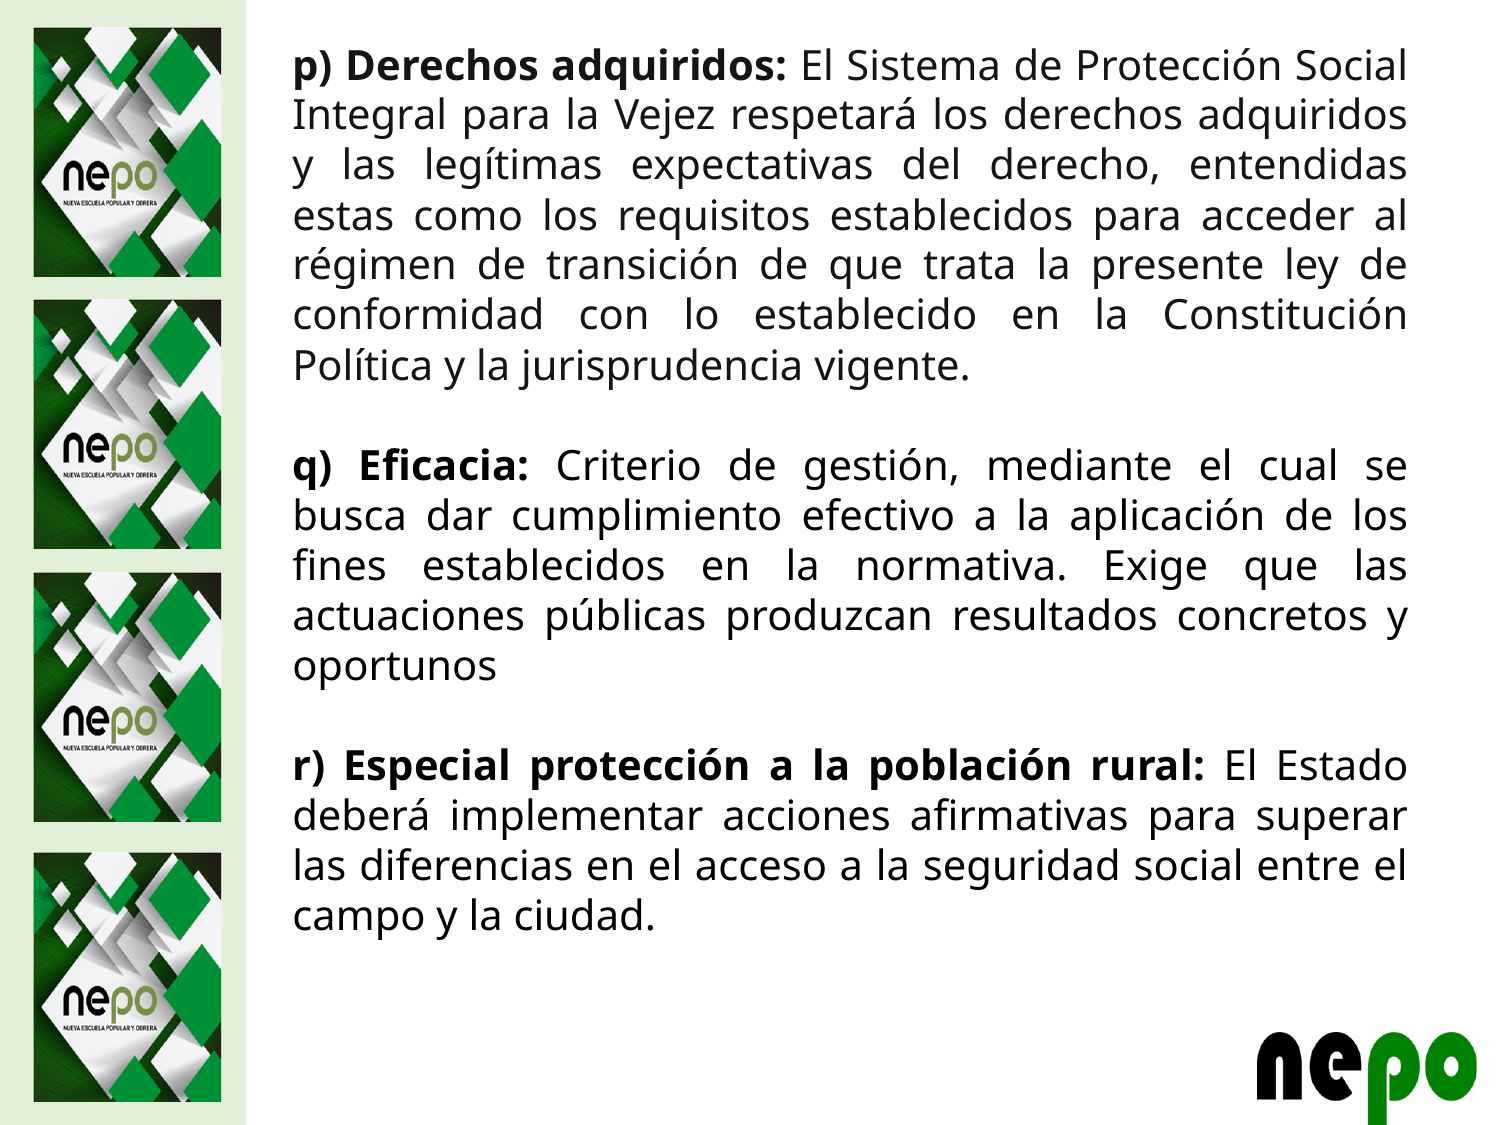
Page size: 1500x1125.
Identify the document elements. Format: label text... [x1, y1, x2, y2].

picture [0, 0, 246, 1125]
text_box p) Derechos adquiridos: El Sistema de Protección Social Integral para la Vejez respetará los derechos adquiridos y las legítimas expectativas del derecho, entendidas estas como los requisitos establecidos para acceder al régimen de transición de que trata la presente ley de conformidad con lo establecido en la Constitución Política y la jurisprudencia vigente. q) Eficacia: Criterio de gestión, mediante el cual se busca dar cumplimiento efectivo a la aplicación de los fines establecidos en la normativa. Exige que las actuaciones públicas produzcan resultados concretos y oportunos r) Especial protección a la población rural: El Estado deberá implementar acciones afirmativas para superar las diferencias en el acceso a la seguridad social entre el campo y la ciudad. [277, 30, 1424, 946]
picture [1257, 1032, 1477, 1125]
